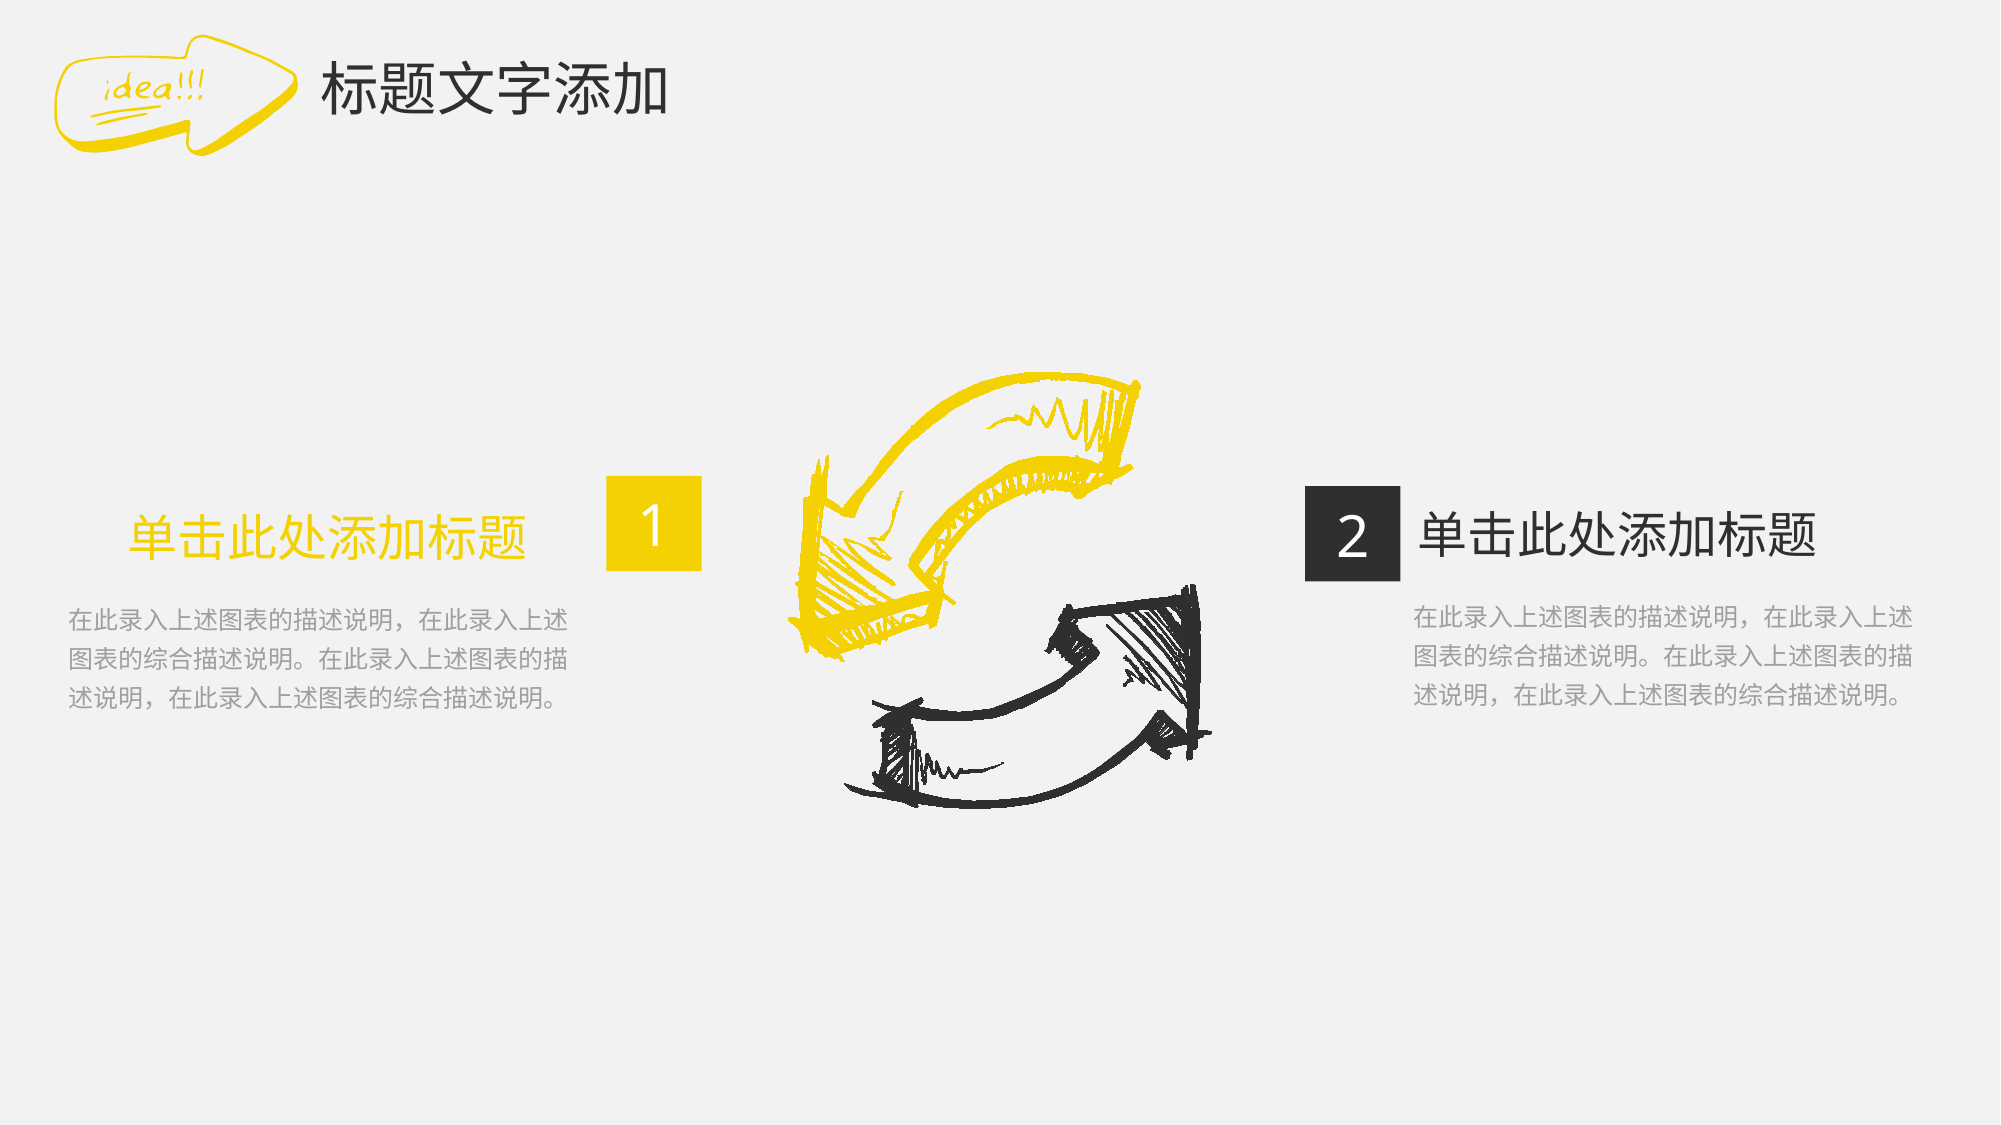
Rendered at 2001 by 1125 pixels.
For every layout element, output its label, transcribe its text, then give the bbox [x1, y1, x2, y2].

text_box 标题文字添加 [306, 44, 749, 130]
text_box 单击此处添加标题 [112, 498, 543, 574]
text_box 在此录入上述图表的描述说明，在此录入上述图表的综合描述说明。在此录入上述图表的描述说明，在此录入上述图表的综合描述说明。 [39, 587, 584, 759]
text_box 2 [1304, 485, 1402, 582]
text_box 1 [605, 475, 703, 572]
text_box [54, 34, 298, 157]
text_box 单击此处添加标题 [1402, 495, 1833, 571]
text_box 在此录入上述图表的描述说明，在此录入上述图表的综合描述说明。在此录入上述图表的描述说明，在此录入上述图表的综合描述说明。 [1385, 585, 1929, 756]
text_box [788, 372, 1141, 662]
text_box [844, 584, 1212, 809]
